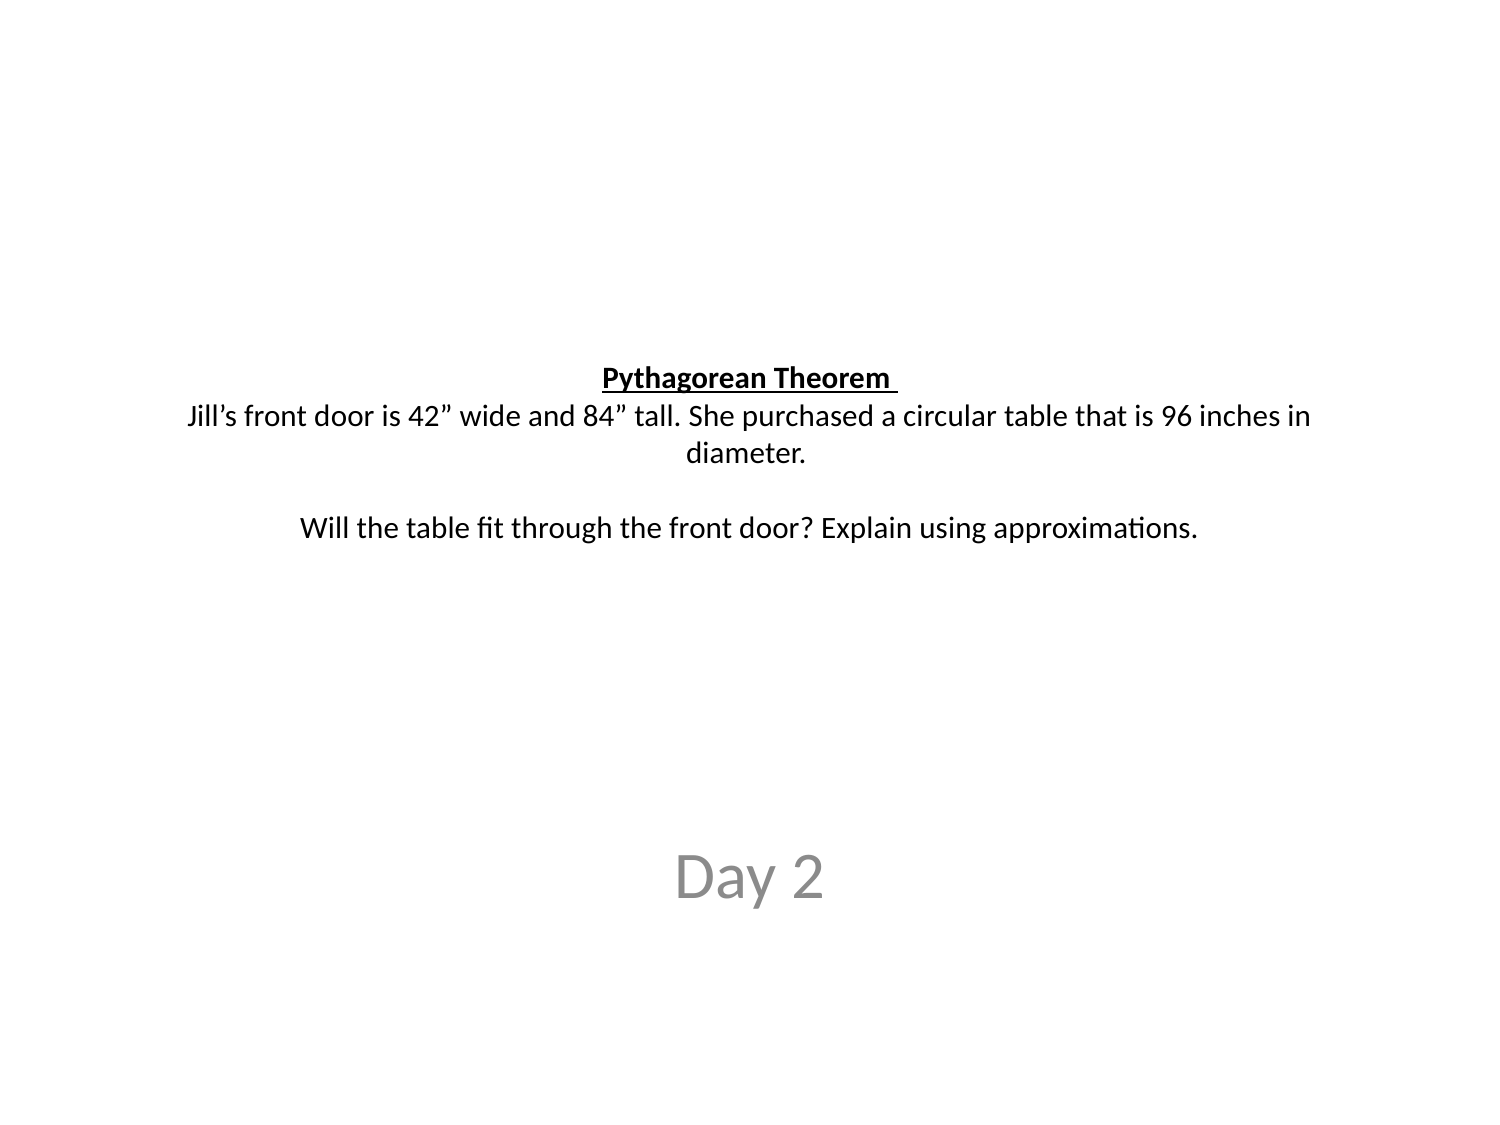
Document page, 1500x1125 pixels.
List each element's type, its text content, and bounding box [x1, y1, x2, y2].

subtitle Day 2 [225, 637, 1275, 925]
title Pythagorean Theorem Jill’s front door is 42” wide and 84” tall. She purchased a circular table that is 96 inches in diameter. Will the table fit through the front door? Explain using approximations. [112, 349, 1388, 591]
